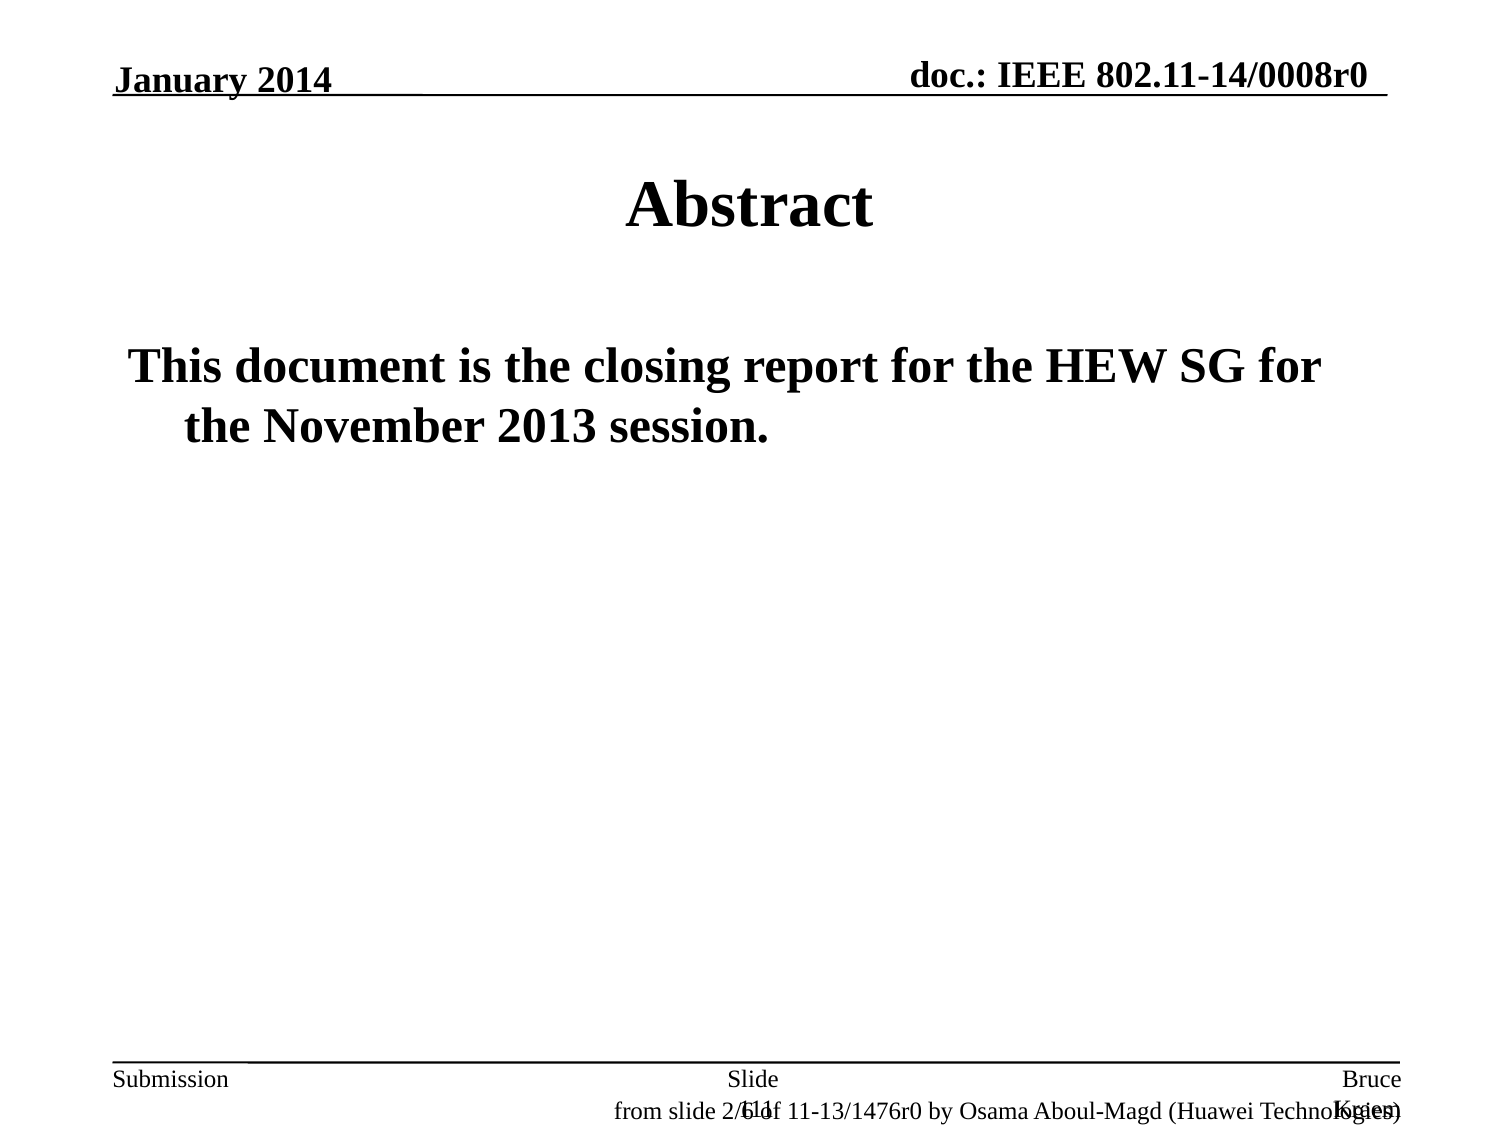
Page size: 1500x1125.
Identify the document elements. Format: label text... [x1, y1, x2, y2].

slide_number Slide 111 [712, 1062, 800, 1087]
text_box from slide 2/6 of 11-13/1476r0 by Osama Aboul-Magd (Huawei Technologies) [343, 1087, 1417, 1125]
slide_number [114, 54, 374, 100]
title Abstract [112, 112, 1388, 288]
list This document is the closing report for the HEW SG for the November 2013 session. [112, 324, 1388, 1000]
footer Bruce Kraemer, Marvell [1325, 1062, 1402, 1087]
